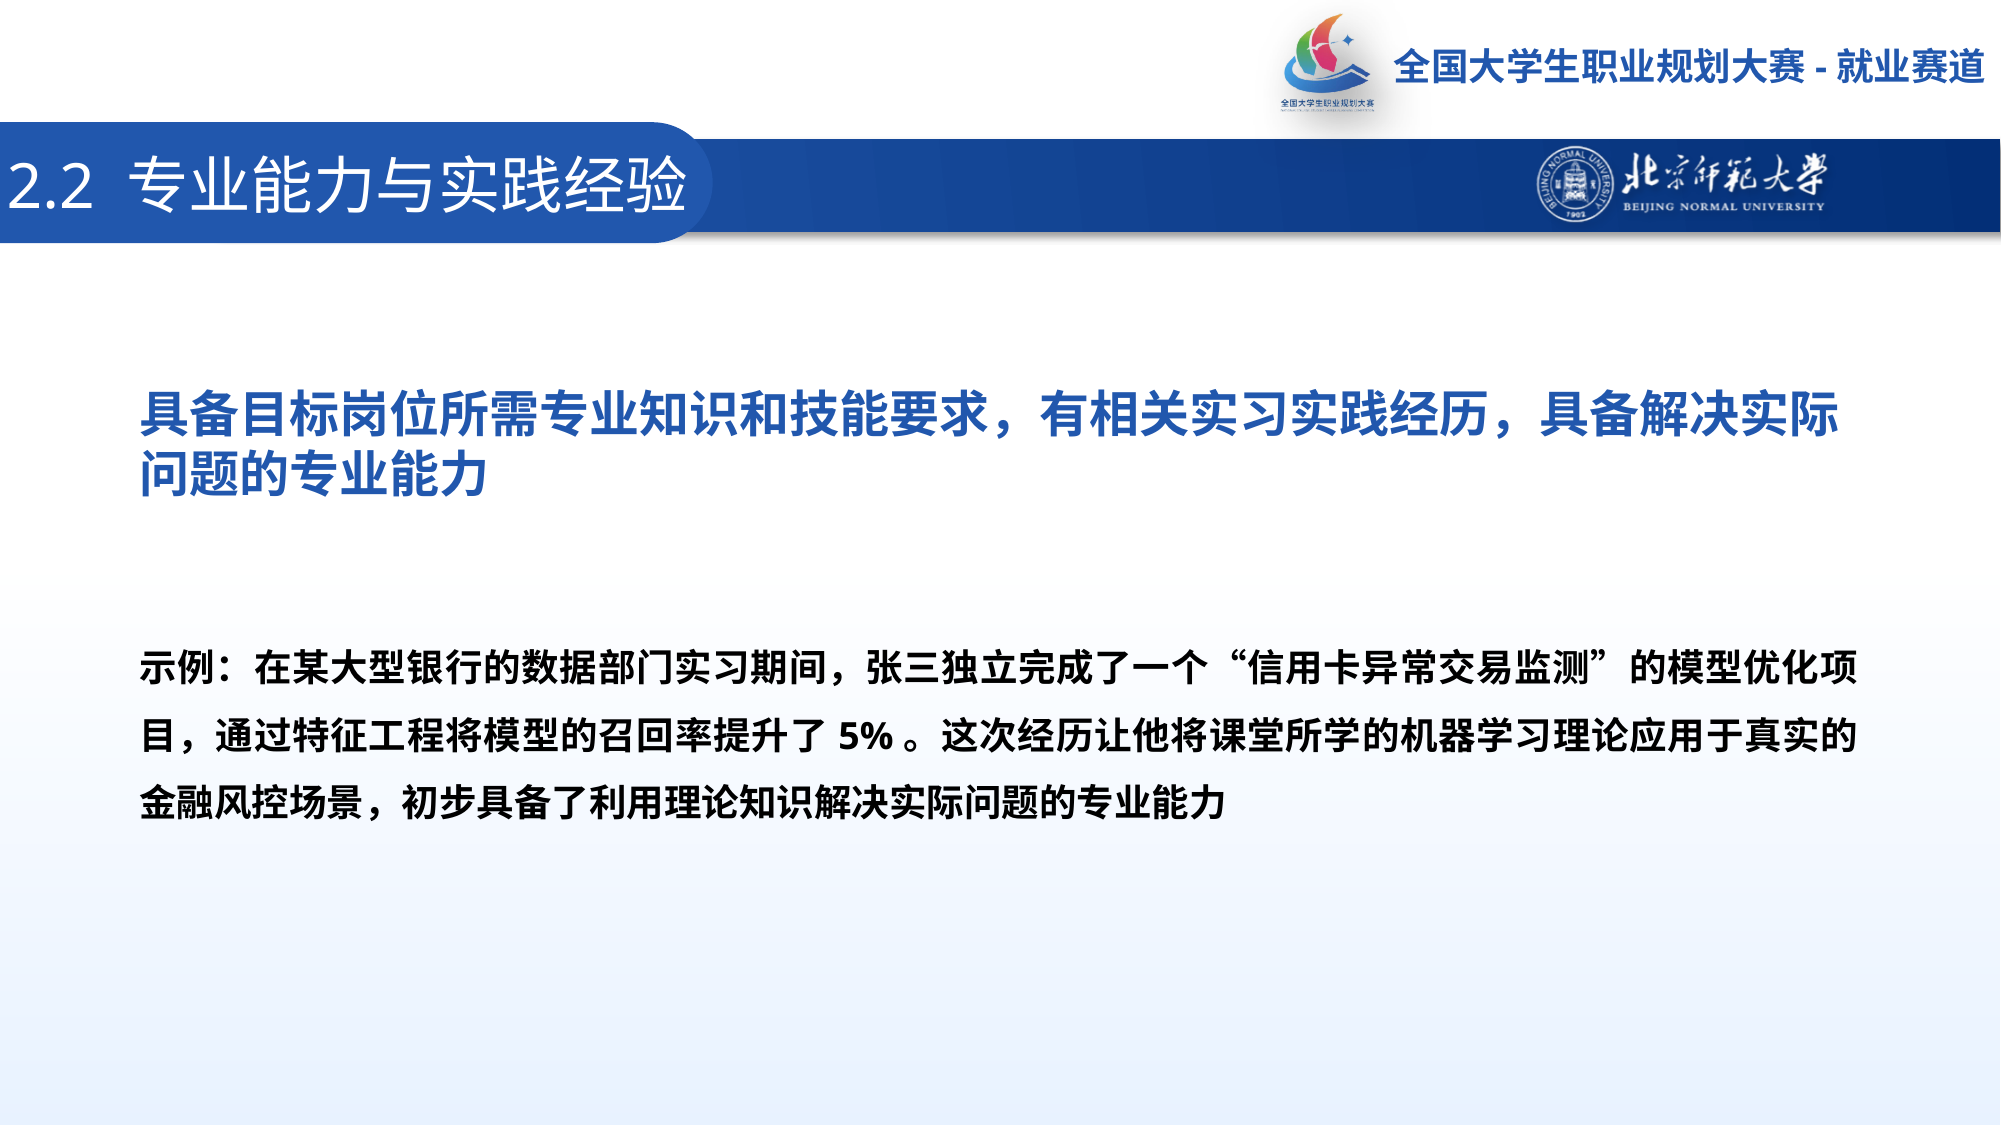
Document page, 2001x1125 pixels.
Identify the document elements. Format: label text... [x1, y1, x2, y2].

picture [1235, 8, 1419, 120]
picture [1507, 124, 1873, 252]
text_box 2.2 专业能力与实践经验 [0, 138, 744, 228]
text_box 示例：在某大型银行的数据部门实习期间，张三独立完成了一个“信用卡异常交易监测”的模型优化项目，通过特征工程将模型的召回率提升了5%。这次经历让他将课堂所学的机器学习理论应用于真实的金融风控场景，初步具备了利用理论知识解决实际问题的专业能力 [124, 614, 1874, 832]
text_box 具备目标岗位所需专业知识和技能要求，有相关实习实践经历，具备解决实际问题的专业能力 [124, 374, 1891, 510]
